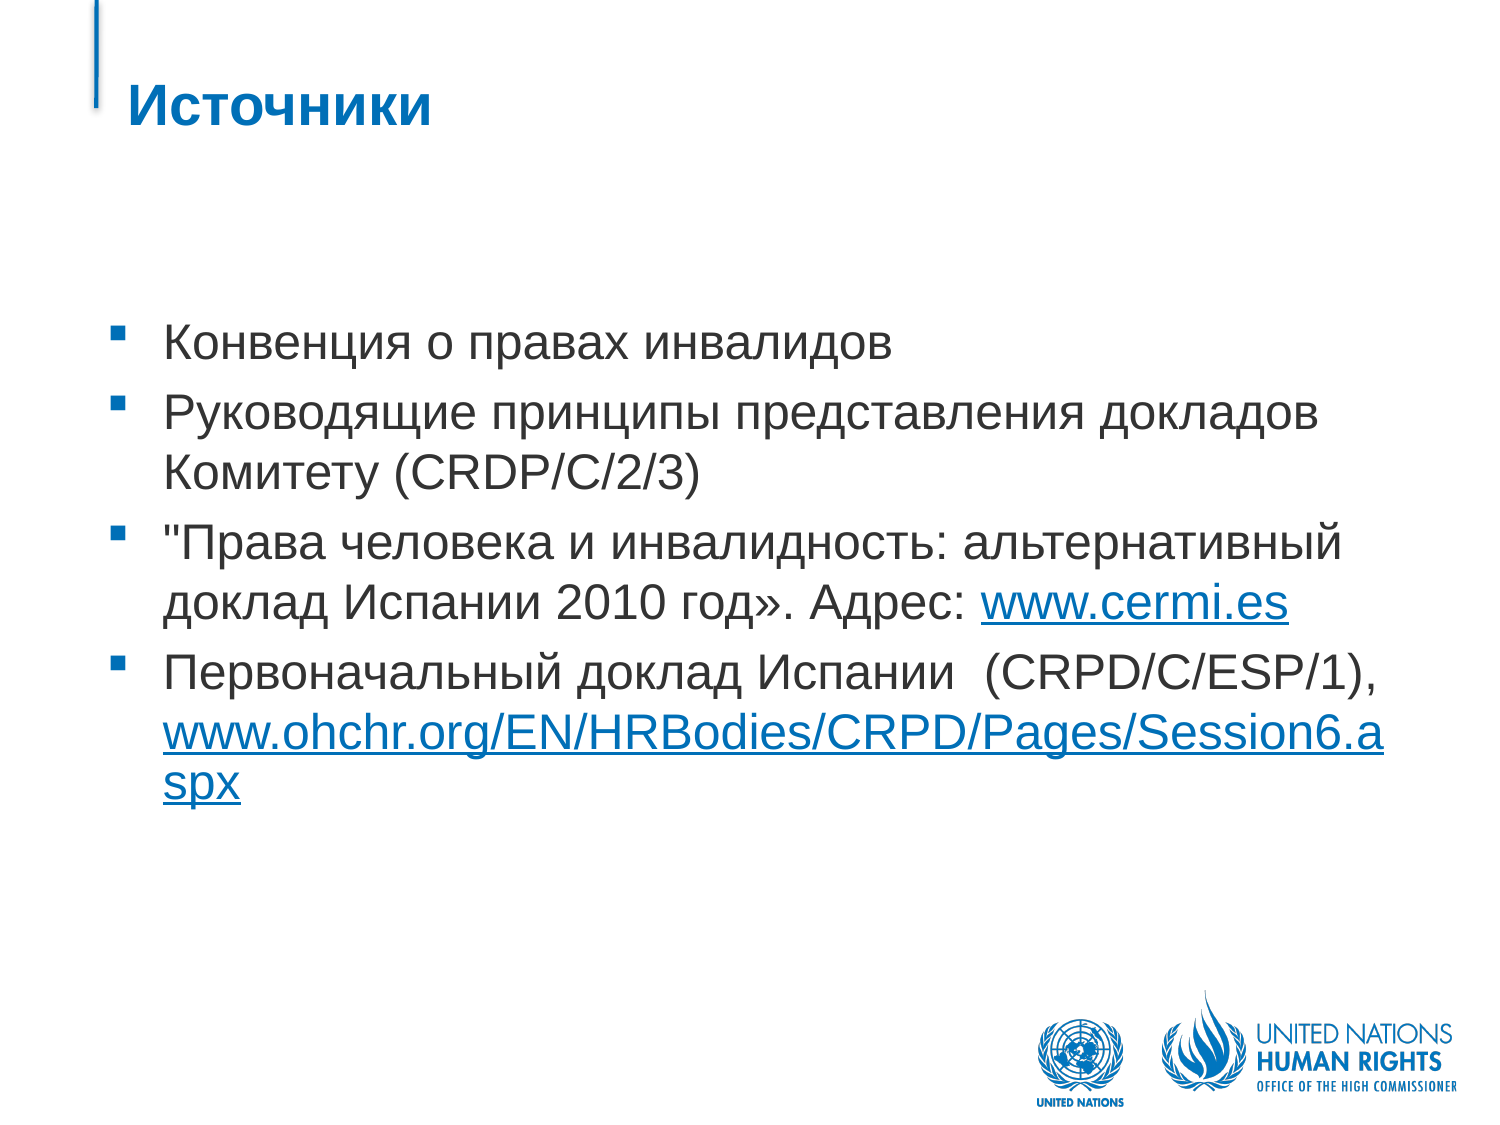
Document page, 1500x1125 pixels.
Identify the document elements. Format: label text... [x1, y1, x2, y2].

picture [1037, 990, 1457, 1107]
title Источники [112, 59, 1463, 248]
list Конвенция о правах инвалидов Руководящие принципы представления докладов Комитету (CRDP/C/2/3) "Права человека и инвалидность: альтернативный доклад Испании 2010 год». Адрес: www.cermi.es Первоначальный доклад Испании (CRPD/C/ESP/1), www.ohchr.org/EN/HRBodies/CRPD/Pages/Session6.aspx [91, 301, 1421, 813]
